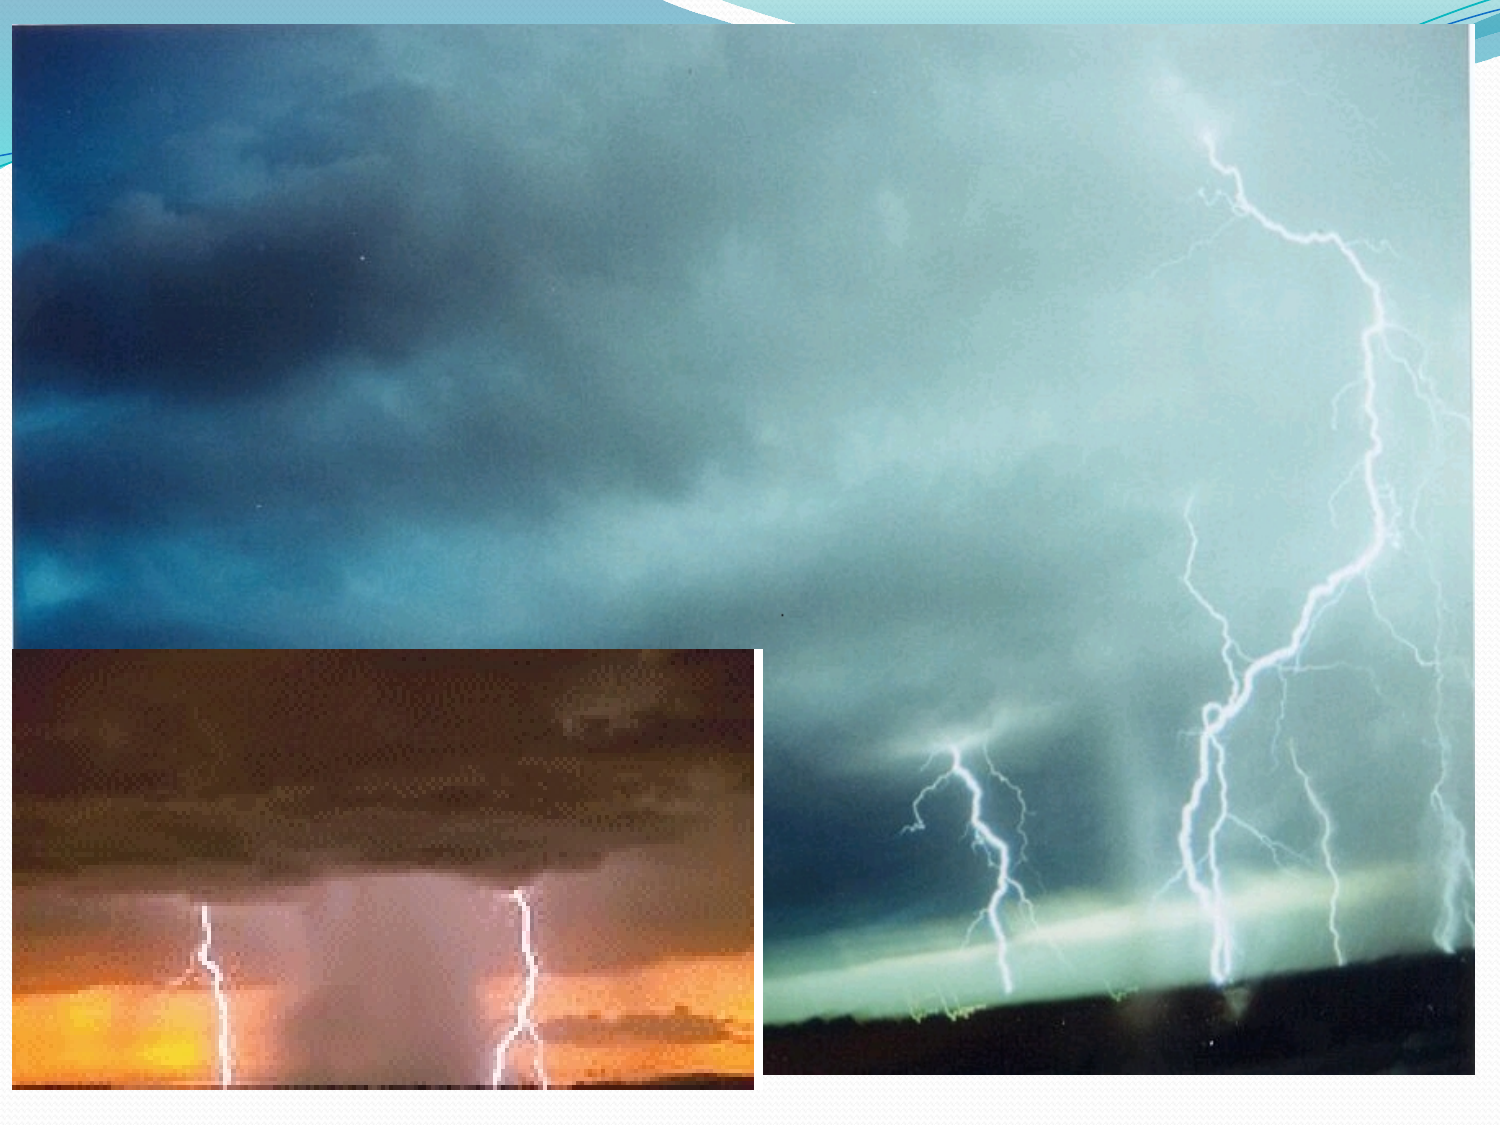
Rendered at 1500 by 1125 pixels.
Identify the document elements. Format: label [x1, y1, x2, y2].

list [12, 649, 763, 1090]
list [12, 24, 1476, 1076]
